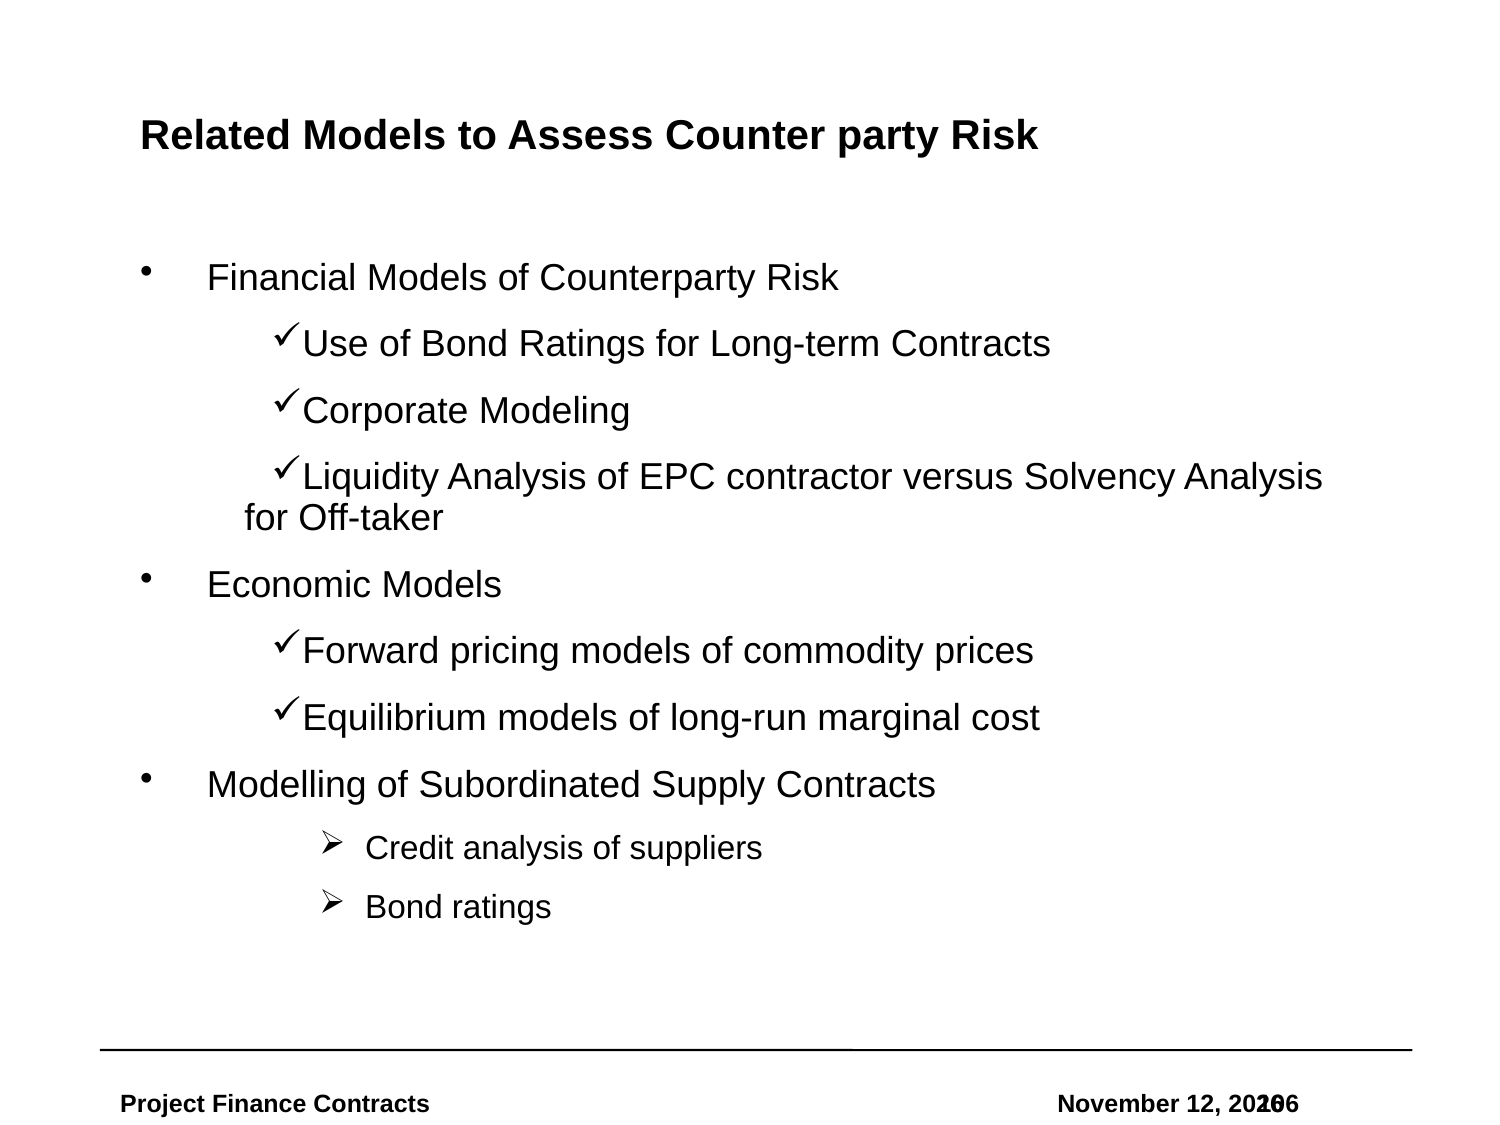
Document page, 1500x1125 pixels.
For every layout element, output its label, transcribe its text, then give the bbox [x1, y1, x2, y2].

title Related Models to Assess Counter party Risk [124, 99, 1288, 226]
list Financial Models of Counterparty Risk Use of Bond Ratings for Long-term Contracts Corporate Modeling Liquidity Analysis of EPC contractor versus Solvency Analysis for Off-taker Economic Models Forward pricing models of commodity prices Equilibrium models of long-run marginal cost Modelling of Subordinated Supply Contracts Credit analysis of suppliers Bond ratings [124, 249, 1376, 1001]
